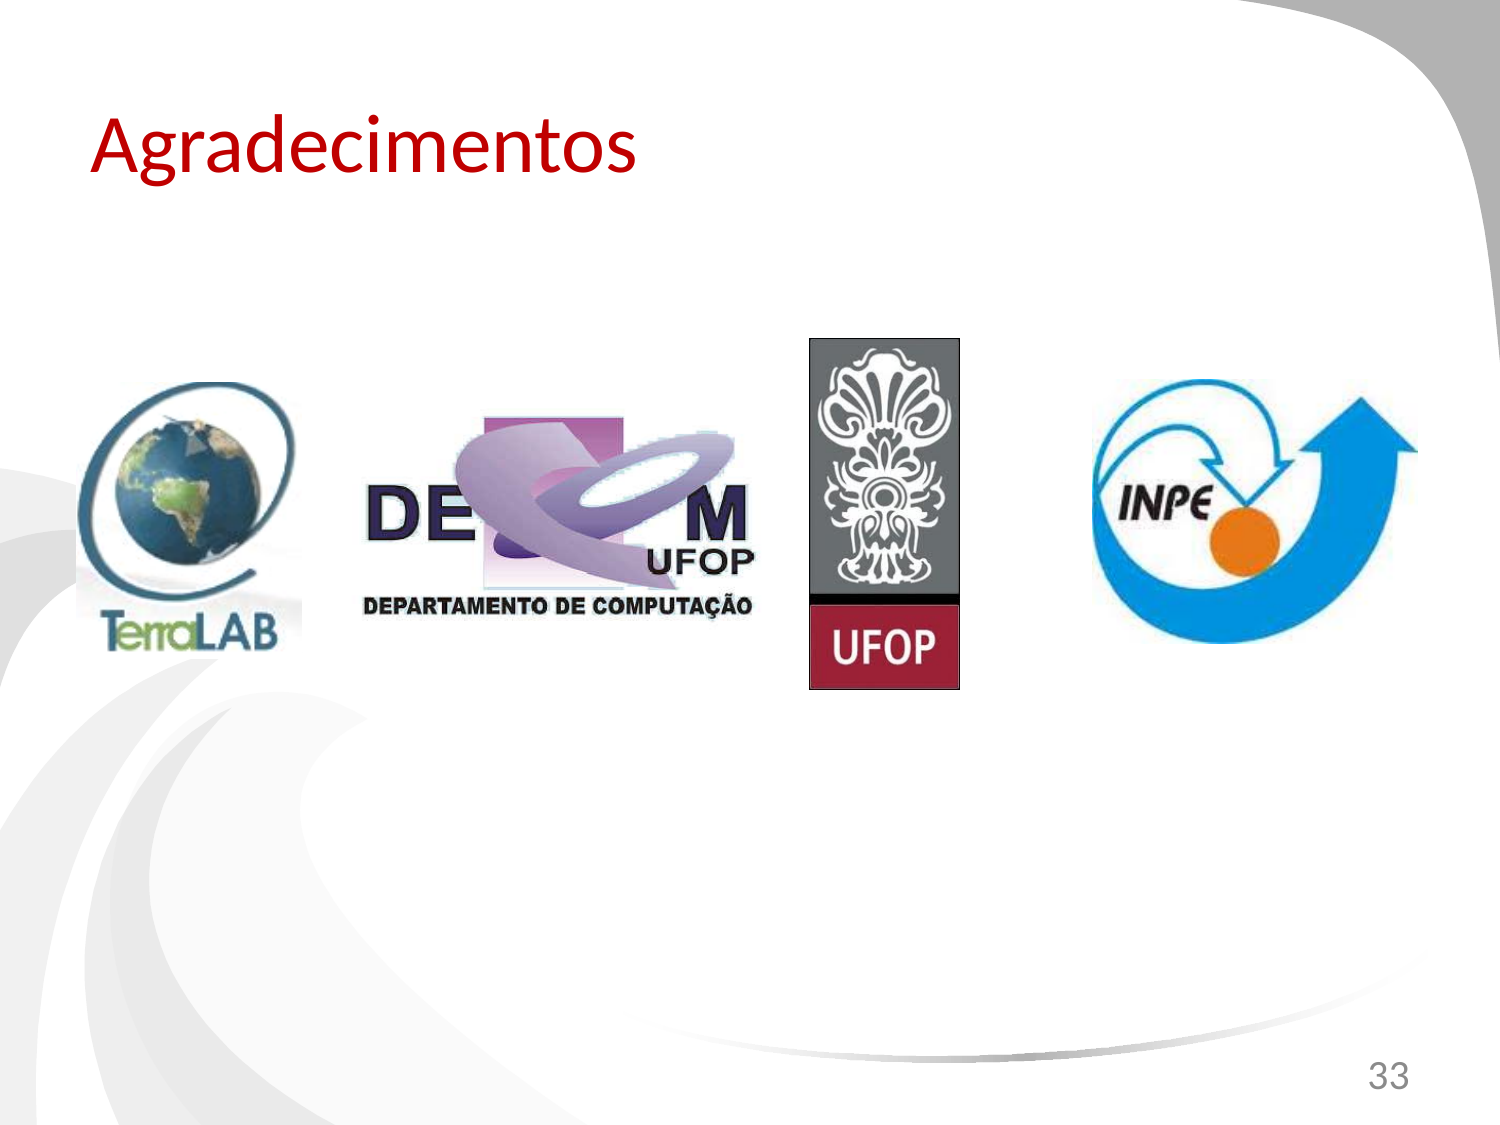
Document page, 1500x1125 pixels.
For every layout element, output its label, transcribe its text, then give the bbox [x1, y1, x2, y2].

title Agradecimentos [75, 45, 1425, 233]
slide_number 33 [1074, 1042, 1425, 1103]
picture [336, 383, 774, 641]
picture [76, 381, 302, 660]
picture [1092, 379, 1418, 644]
picture [808, 337, 960, 690]
